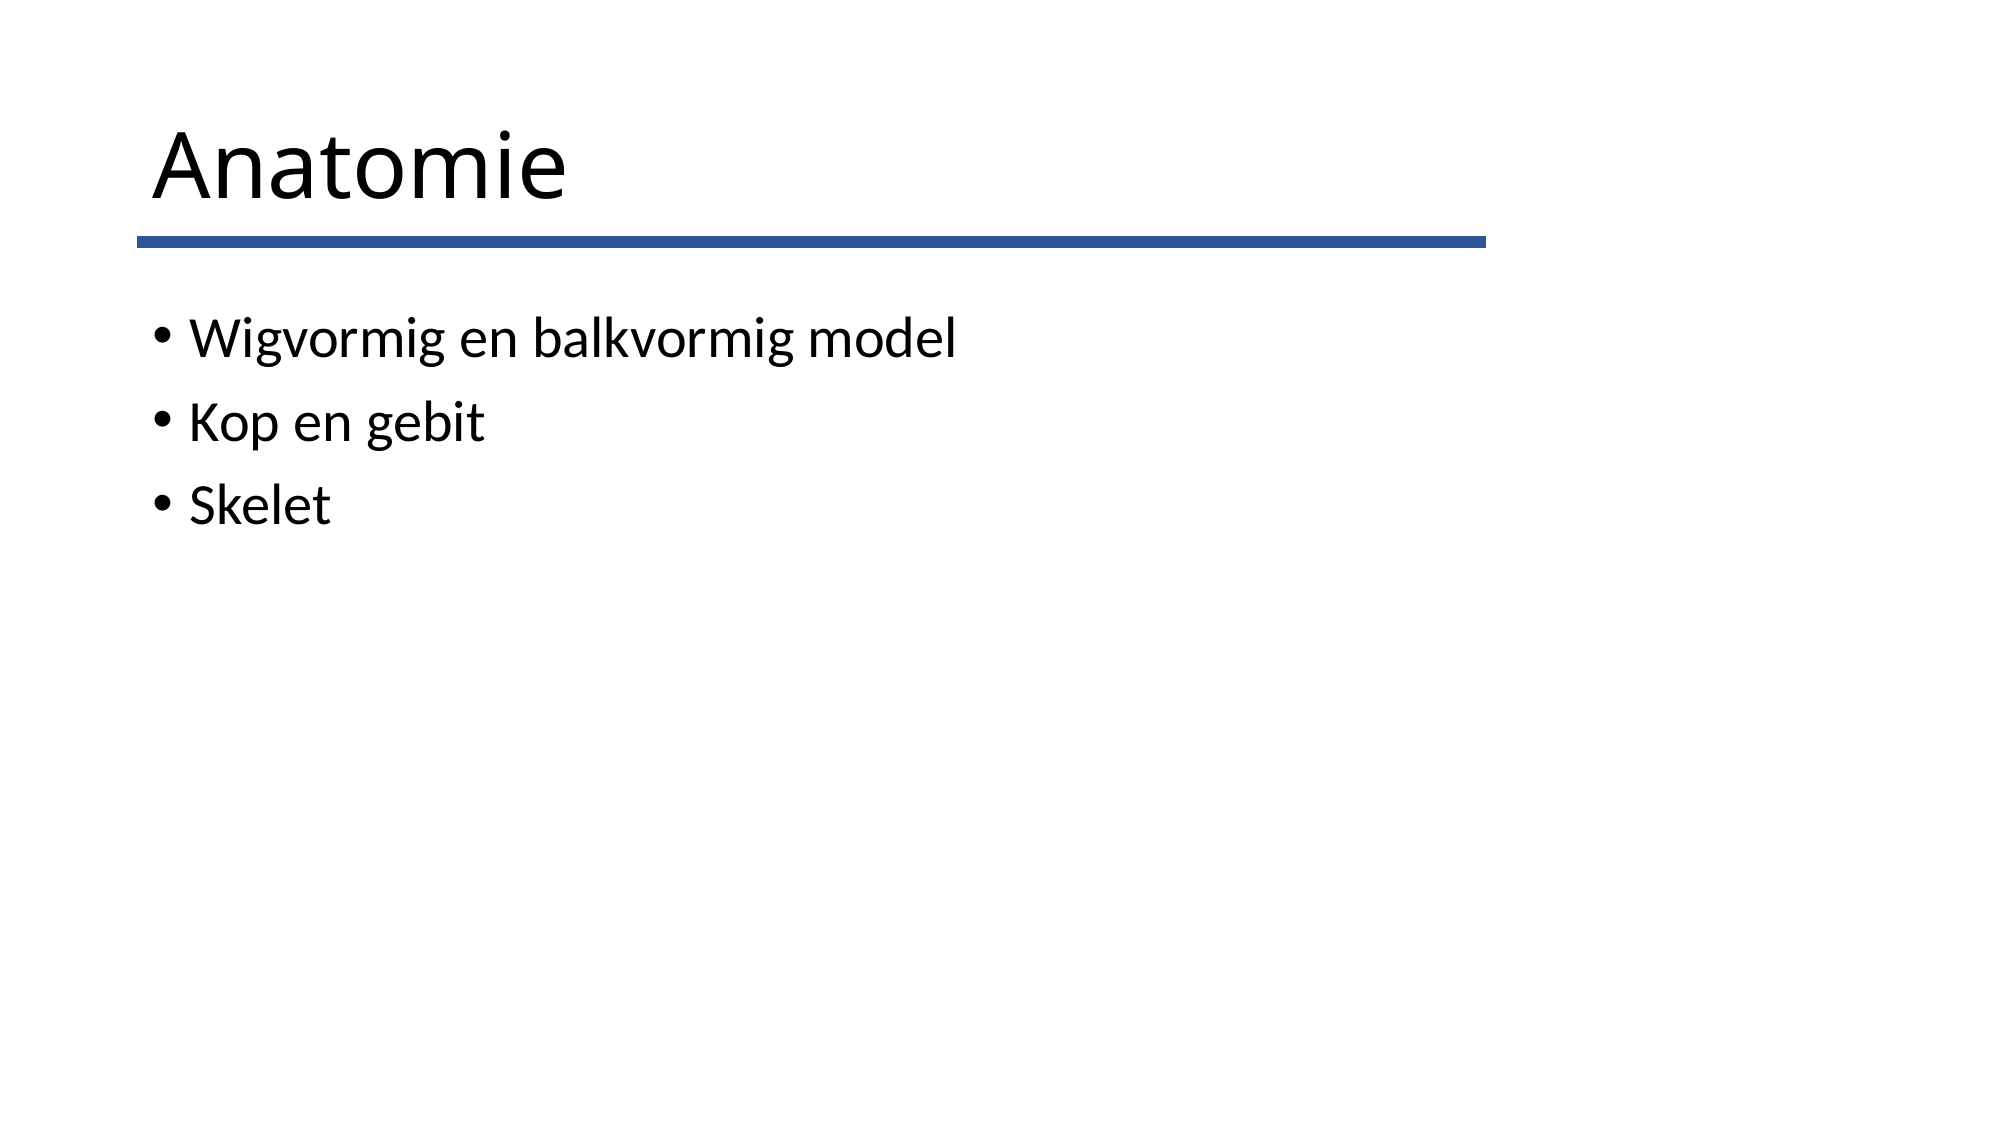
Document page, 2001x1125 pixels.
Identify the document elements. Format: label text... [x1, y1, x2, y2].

title Anatomie [137, 59, 1863, 278]
list Wigvormig en balkvormig model Kop en gebit Skelet [137, 299, 1863, 1014]
